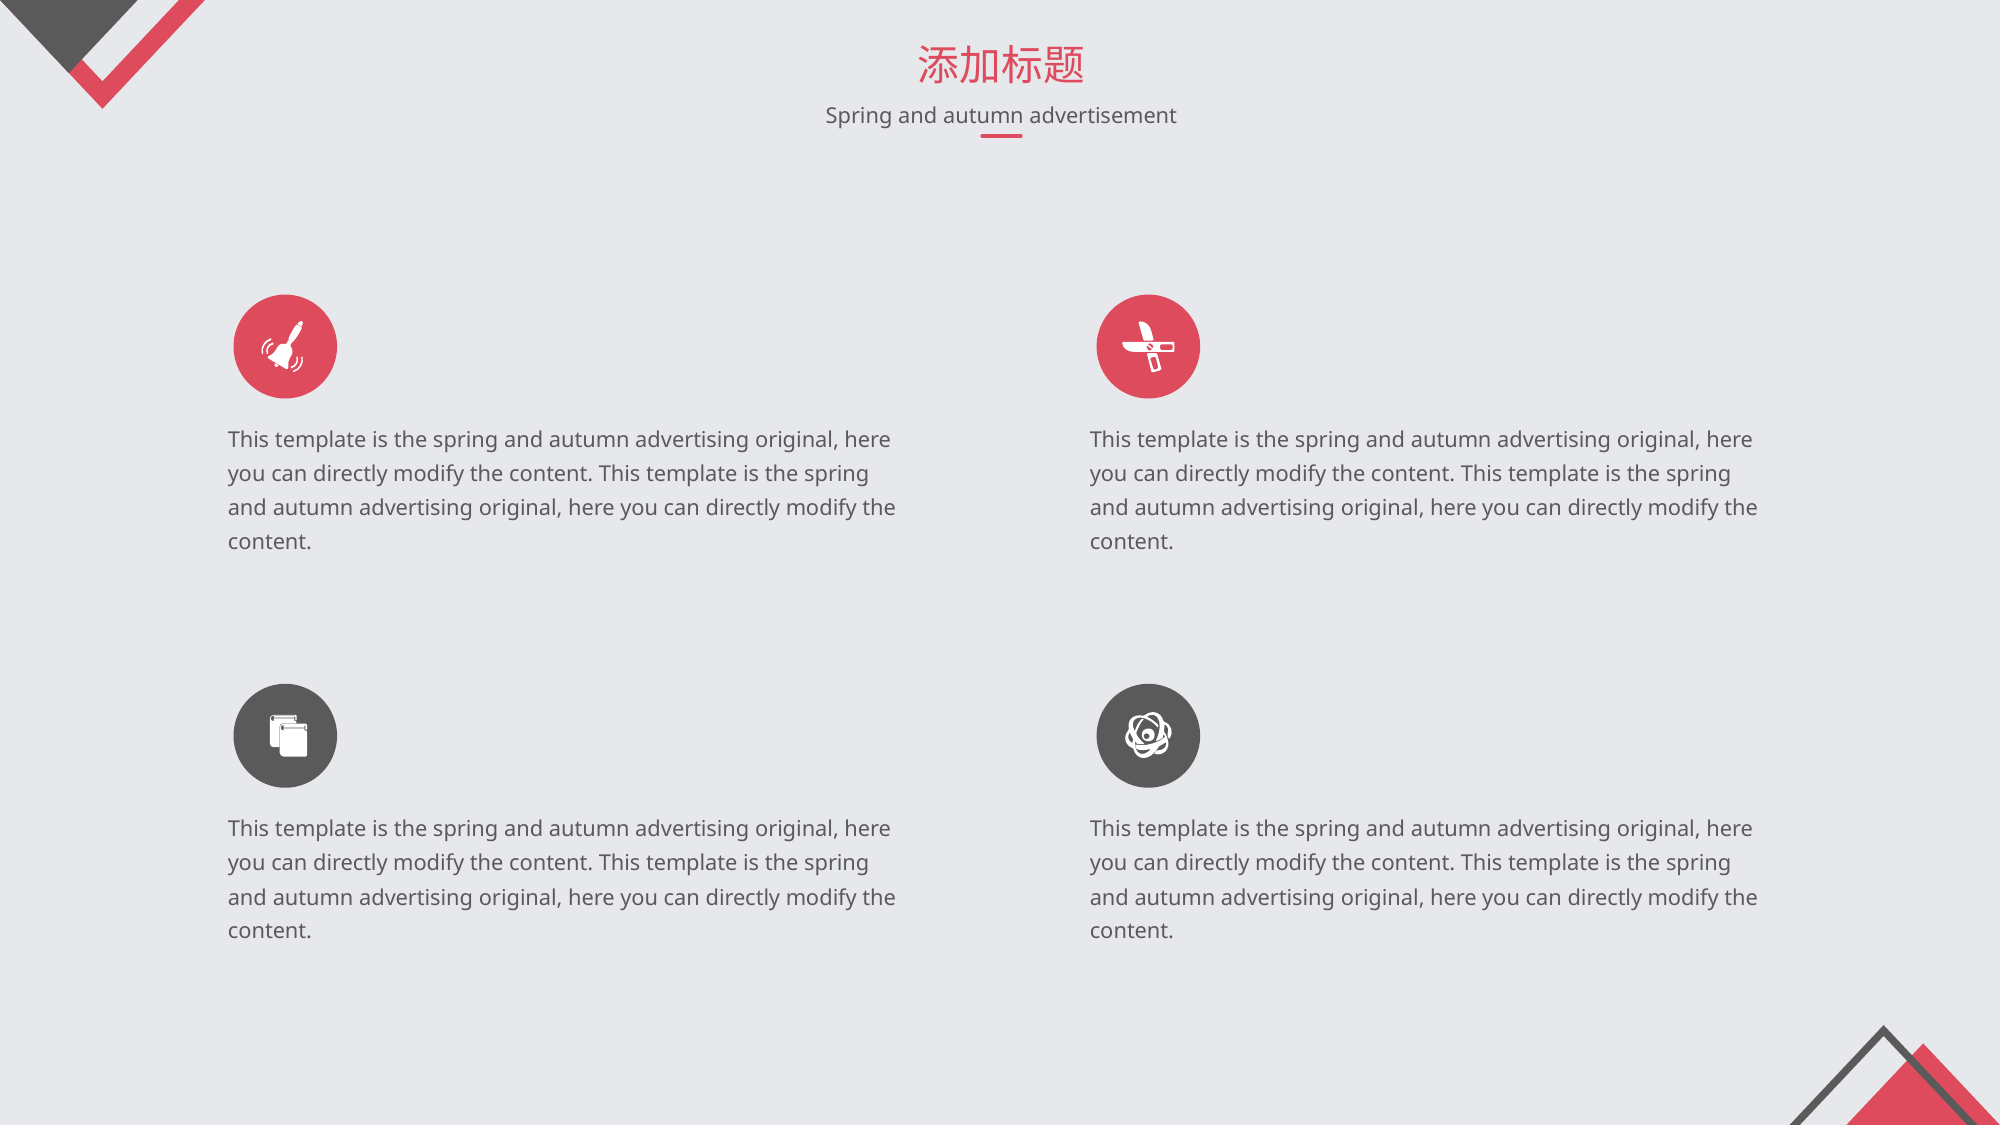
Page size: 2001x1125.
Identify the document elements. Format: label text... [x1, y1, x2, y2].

text_box This template is the spring and autumn advertising original, here you can directly modify the content. This template is the spring and autumn advertising original, here you can directly modify the content. [1075, 799, 1787, 951]
text_box [266, 321, 303, 369]
text_box 添加标题 [903, 31, 1100, 86]
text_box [1121, 320, 1175, 373]
text_box [261, 338, 272, 355]
text_box [1125, 712, 1172, 759]
text_box [292, 356, 303, 372]
text_box Spring and autumn advertisement [739, 86, 1264, 136]
text_box [269, 714, 308, 757]
text_box This template is the spring and autumn advertising original, here you can directly modify the content. This template is the spring and autumn advertising original, here you can directly modify the content. [213, 410, 925, 562]
text_box [233, 683, 338, 788]
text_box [1789, 1024, 2000, 1125]
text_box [0, 0, 205, 109]
text_box [233, 294, 338, 399]
text_box This template is the spring and autumn advertising original, here you can directly modify the content. This template is the spring and autumn advertising original, here you can directly modify the content. [1075, 410, 1787, 562]
text_box [1096, 294, 1201, 399]
text_box [1096, 683, 1201, 788]
text_box This template is the spring and autumn advertising original, here you can directly modify the content. This template is the spring and autumn advertising original, here you can directly modify the content. [213, 799, 925, 951]
